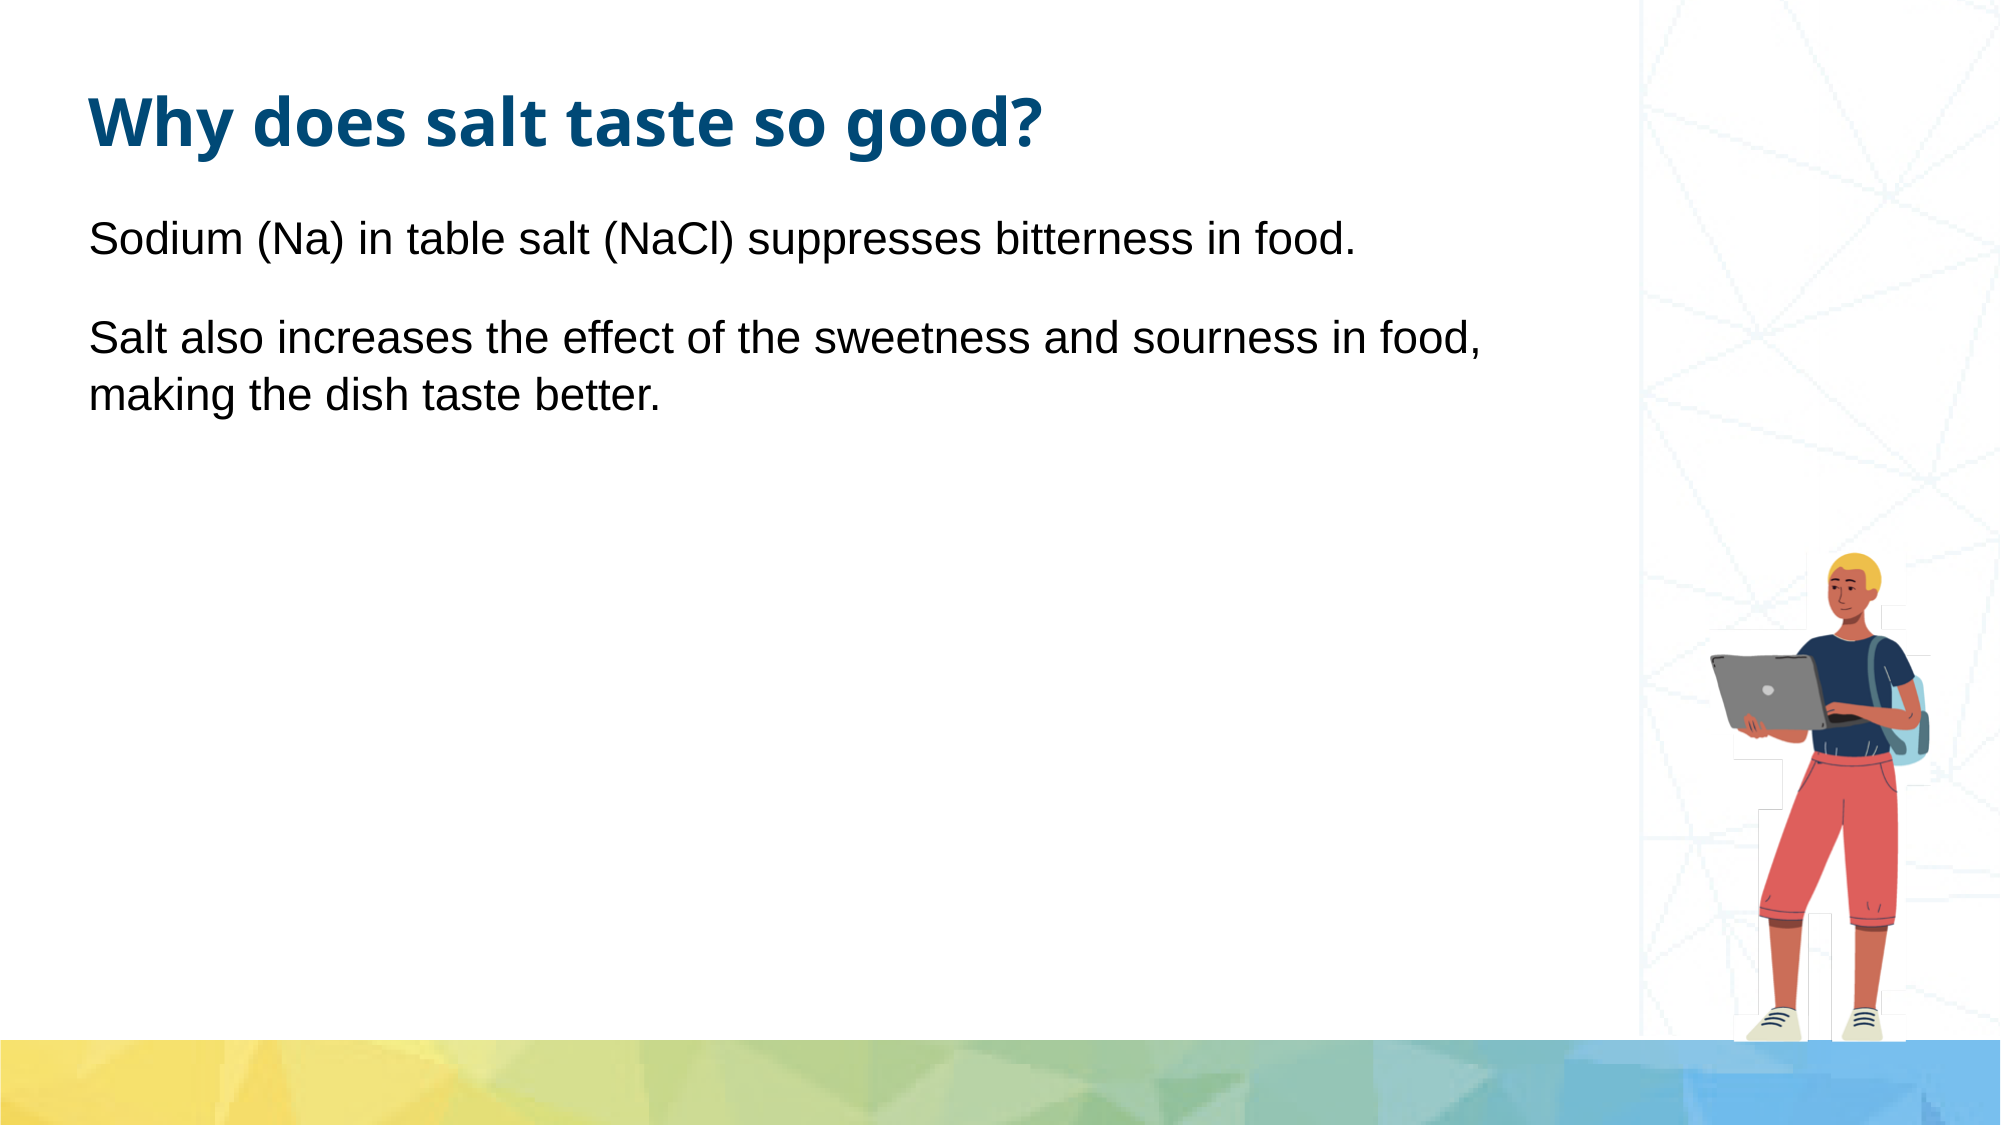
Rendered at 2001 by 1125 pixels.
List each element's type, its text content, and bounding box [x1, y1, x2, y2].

picture [0, 0, 2001, 1125]
title Why does salt taste so good? [88, 88, 1565, 161]
list Sodium (Na) in table salt (NaCl) suppresses bitterness in food. Salt also increases the effect of the sweetness and sourness in food, making the dish taste better. [88, 206, 1565, 890]
